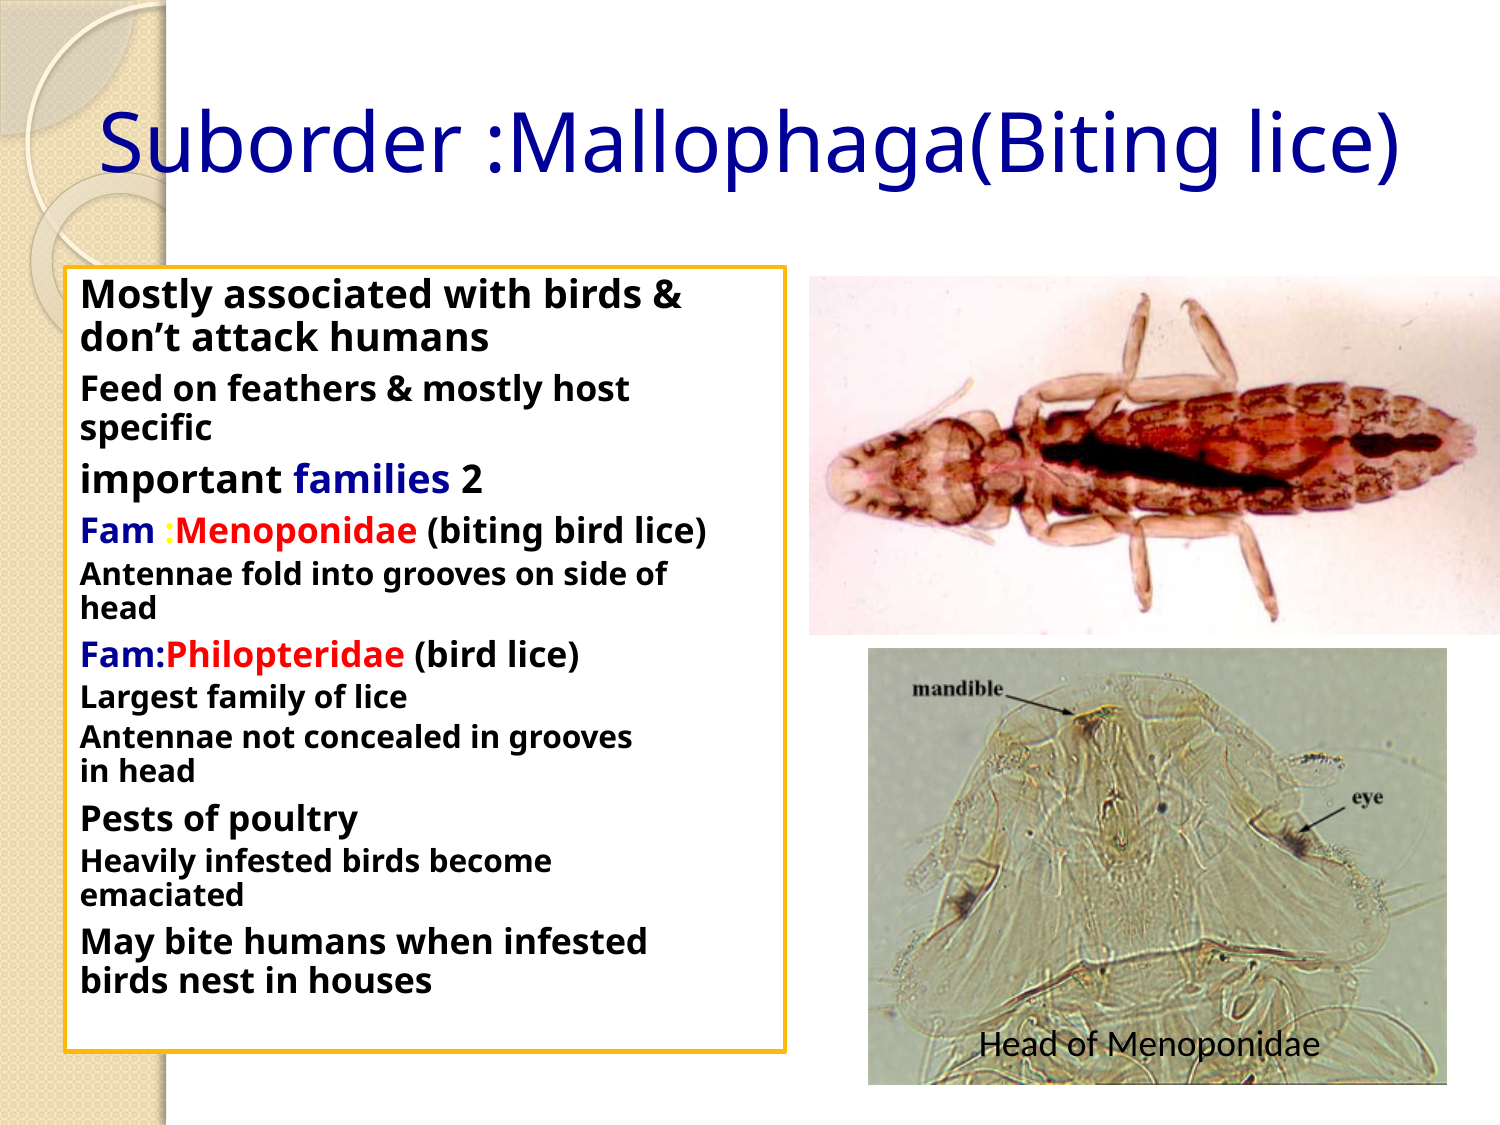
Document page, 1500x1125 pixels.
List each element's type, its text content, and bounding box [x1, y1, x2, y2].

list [867, 647, 1447, 1086]
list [808, 276, 1500, 635]
title Suborder :Mallophaga(Biting lice) [75, 45, 1425, 233]
list Mostly associated with birds & don’t attack humans Feed on feathers & mostly host specific 2 important families Fam :Menoponidae (biting bird lice) Antennae fold into grooves on side of head Fam:Philopteridae (bird lice) Largest family of lice Antennae not concealed in grooves in head Pests of poultry Heavily infested birds become emaciated May bite humans when infested birds nest in houses [63, 265, 787, 1054]
